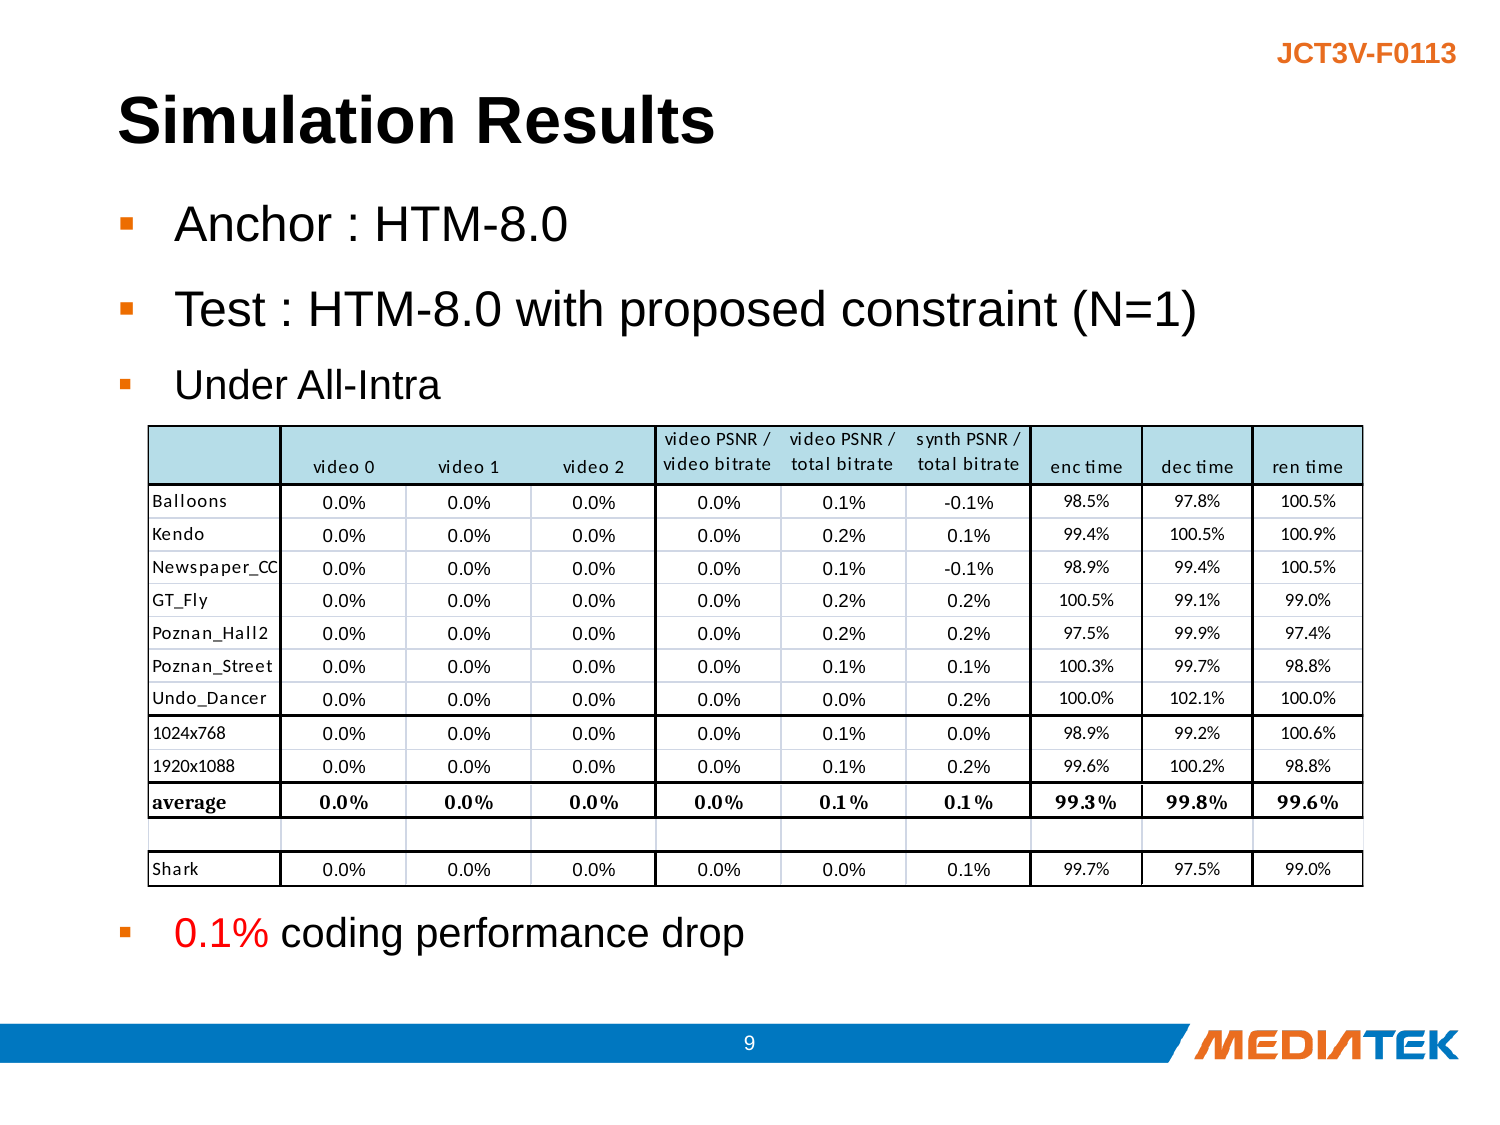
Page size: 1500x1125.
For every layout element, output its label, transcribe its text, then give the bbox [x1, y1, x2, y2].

title Simulation Results [101, 62, 1425, 172]
picture [789, 1023, 1459, 1063]
list Anchor : HTM-8.0 Test : HTM-8.0 with proposed constraint (N=1) Under All-Intra 0.1% coding performance drop [102, 184, 1425, 998]
picture [147, 424, 1366, 888]
slide_number 8 [711, 1022, 789, 1090]
picture [0, 1023, 711, 1063]
